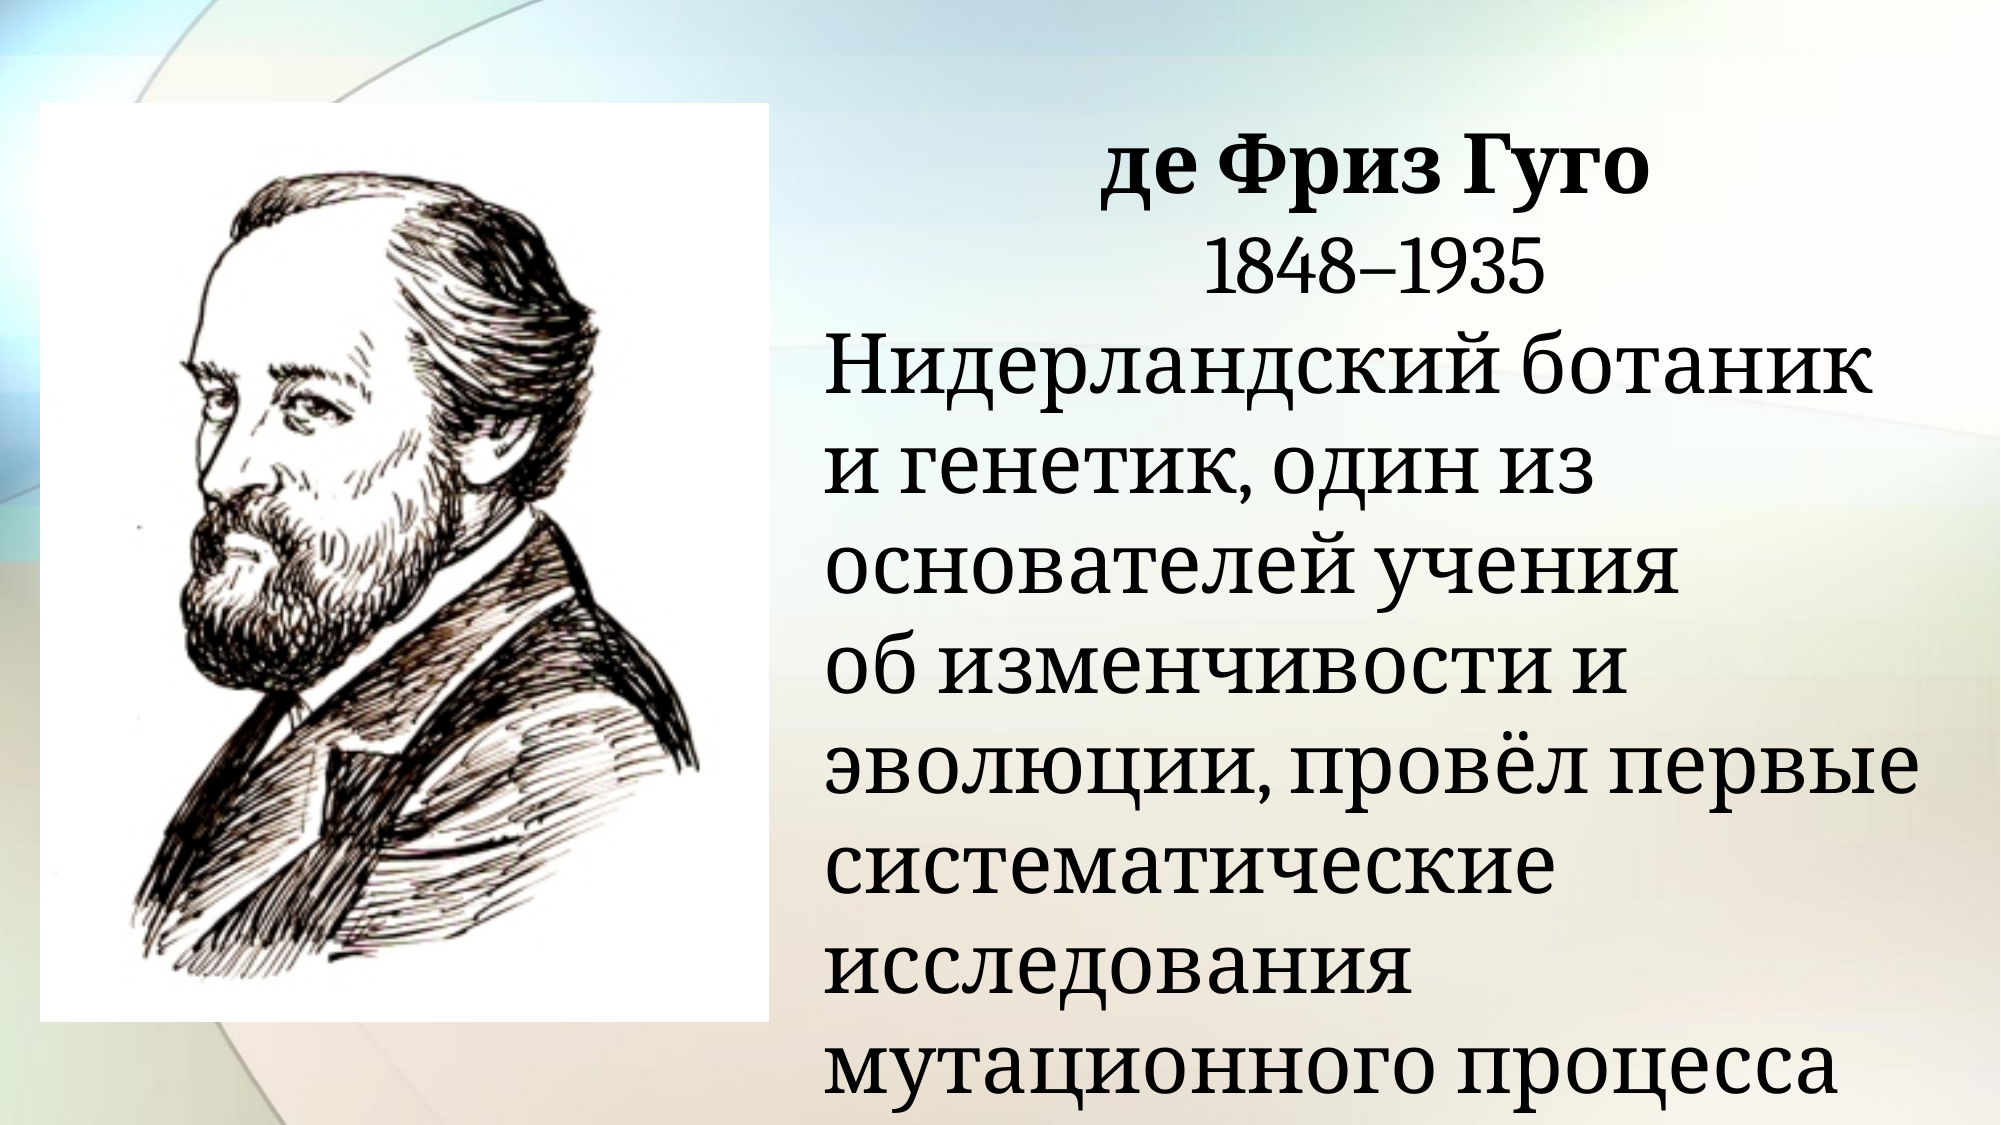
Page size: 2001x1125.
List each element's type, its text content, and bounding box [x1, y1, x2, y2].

picture [0, 0, 2001, 1125]
text_box де Фриз Гуго 1848–1935 Нидерландский ботаник и генетик, один из основателей учения об изменчивости и эволюции, провёл первые систематические исследования мутационного процесса [808, 103, 1963, 1118]
